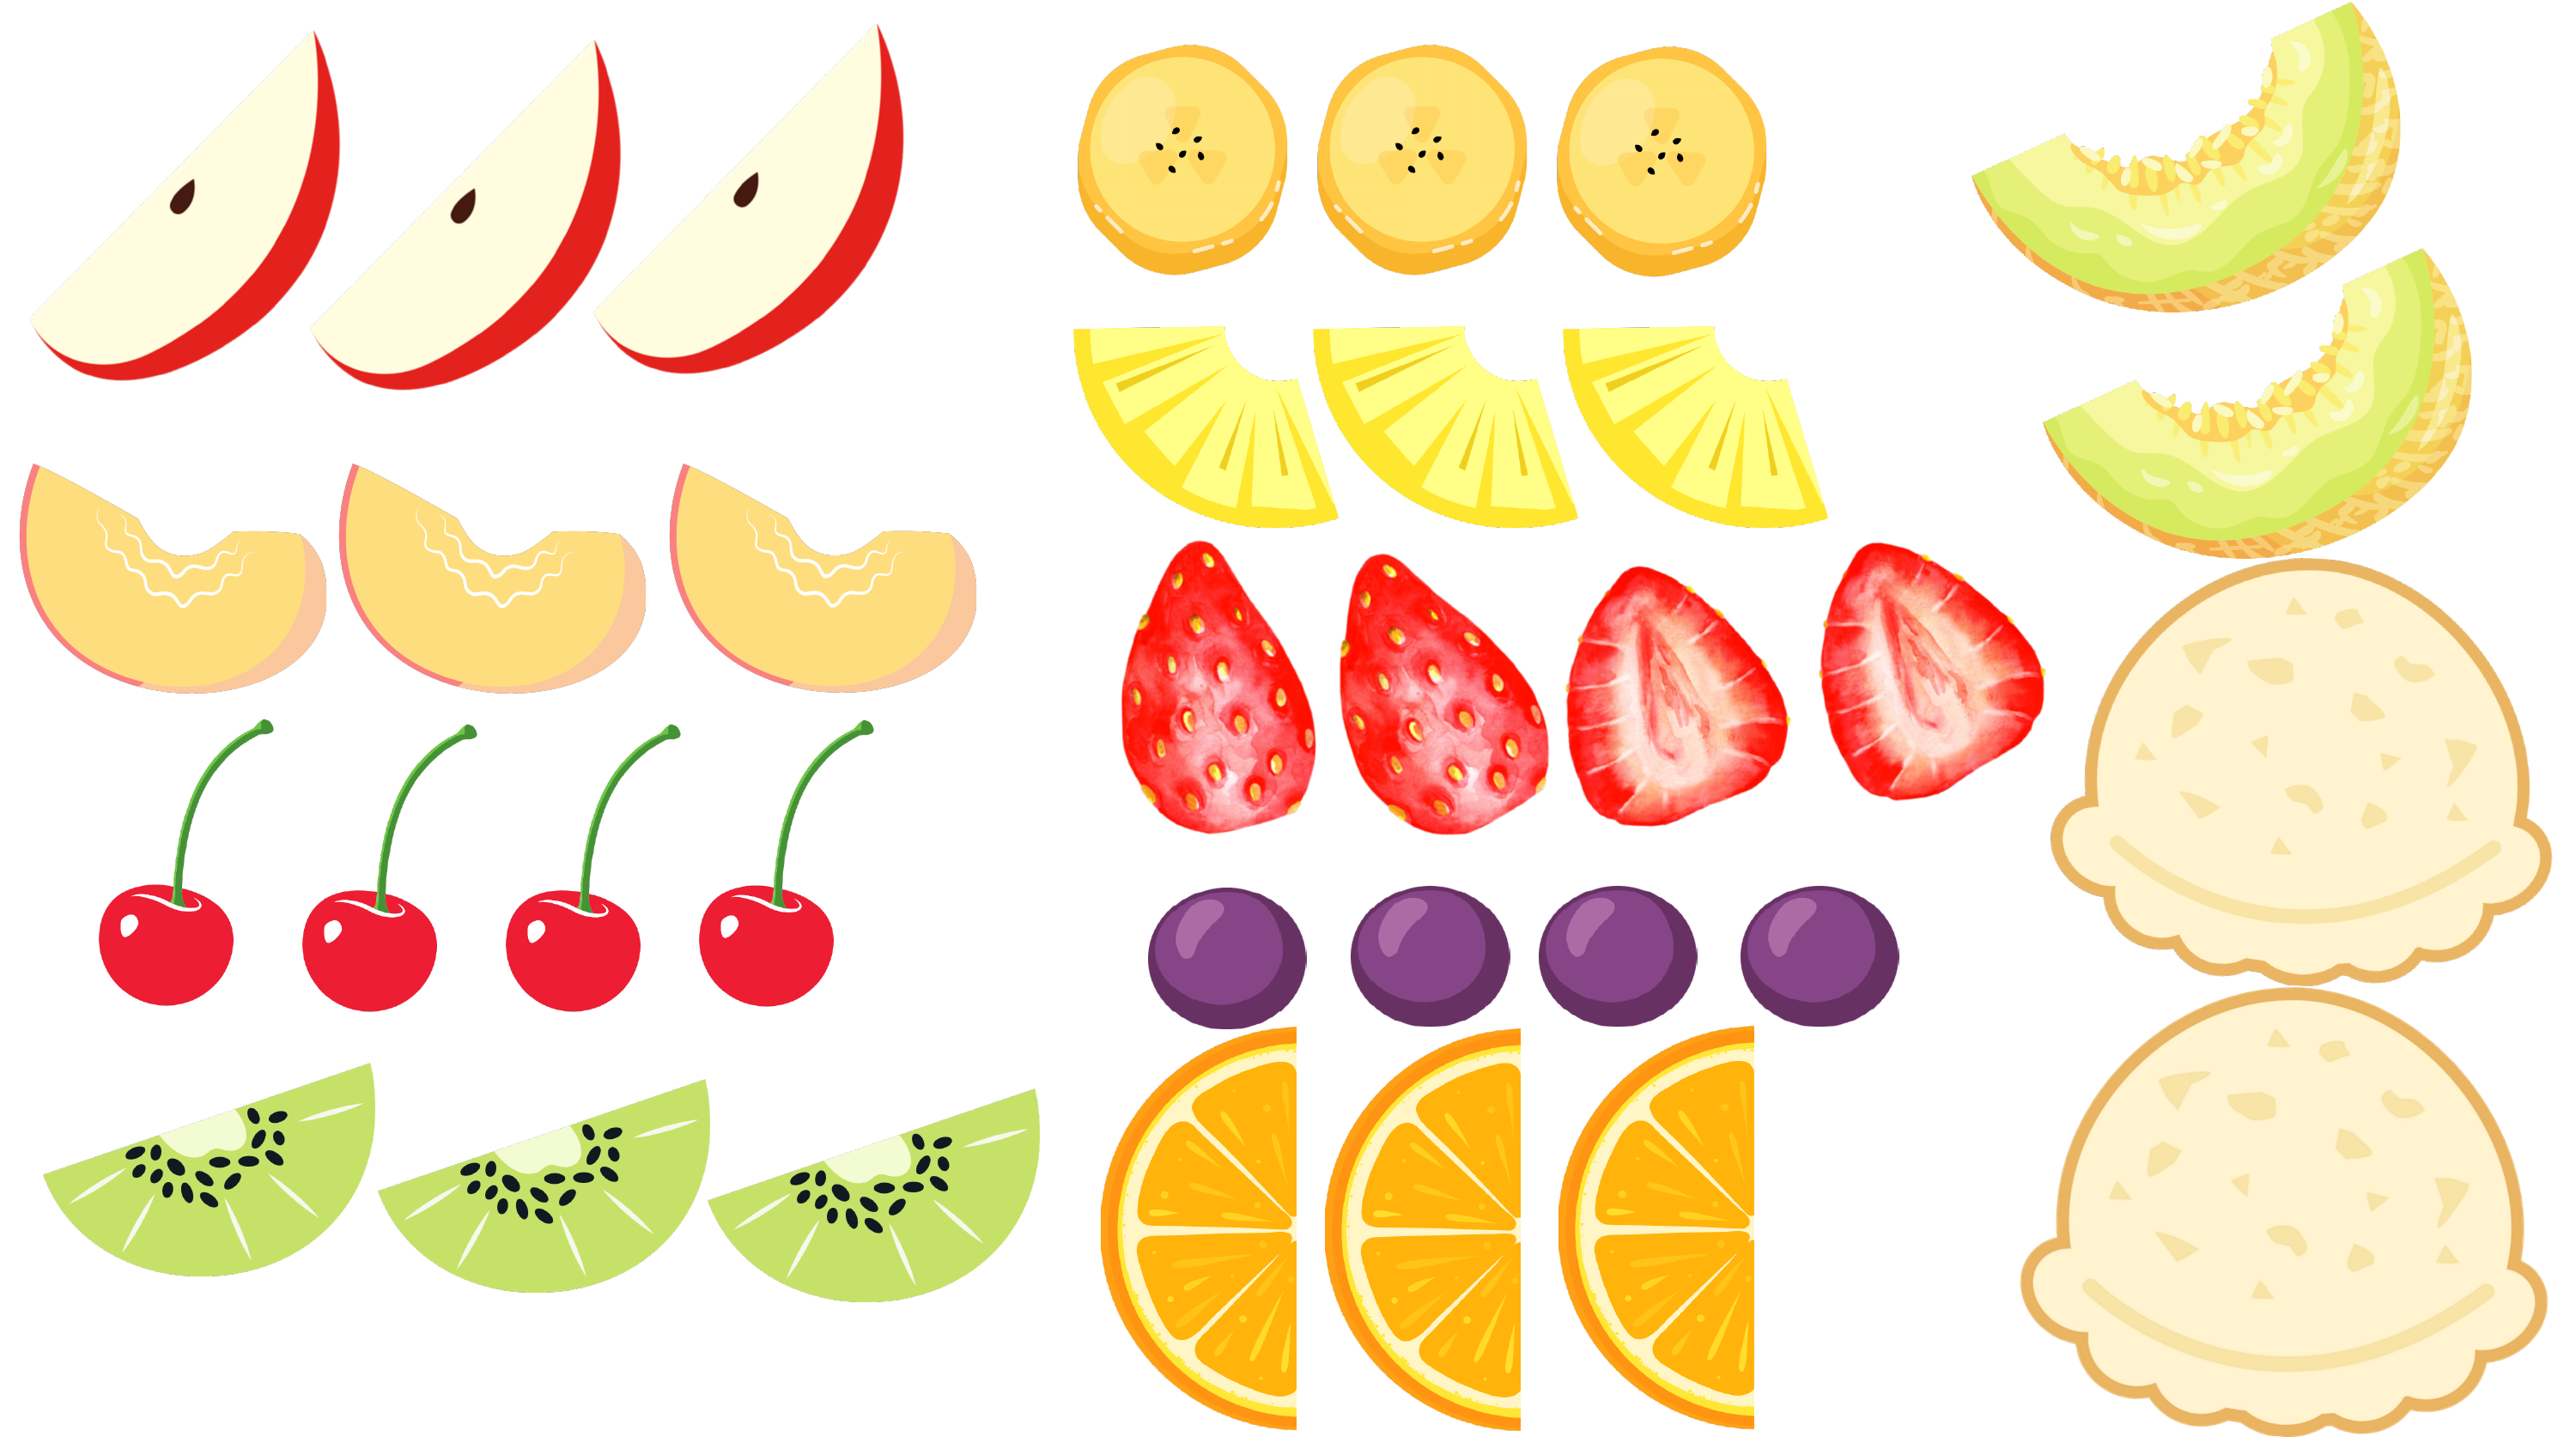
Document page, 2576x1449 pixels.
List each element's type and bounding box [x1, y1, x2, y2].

text_box [667, 464, 977, 710]
picture [500, 724, 683, 1017]
picture [693, 719, 877, 1013]
picture [1313, 40, 1532, 279]
text_box [17, 464, 327, 711]
picture [92, 718, 276, 1012]
text_box [337, 464, 647, 711]
picture [378, 1079, 1040, 1302]
picture [296, 724, 481, 1017]
picture [0, 22, 990, 433]
picture [1552, 42, 1771, 281]
picture [1072, 40, 1291, 279]
picture [1014, 1, 2573, 1449]
picture [1325, 1028, 1522, 1432]
picture [43, 1063, 376, 1276]
